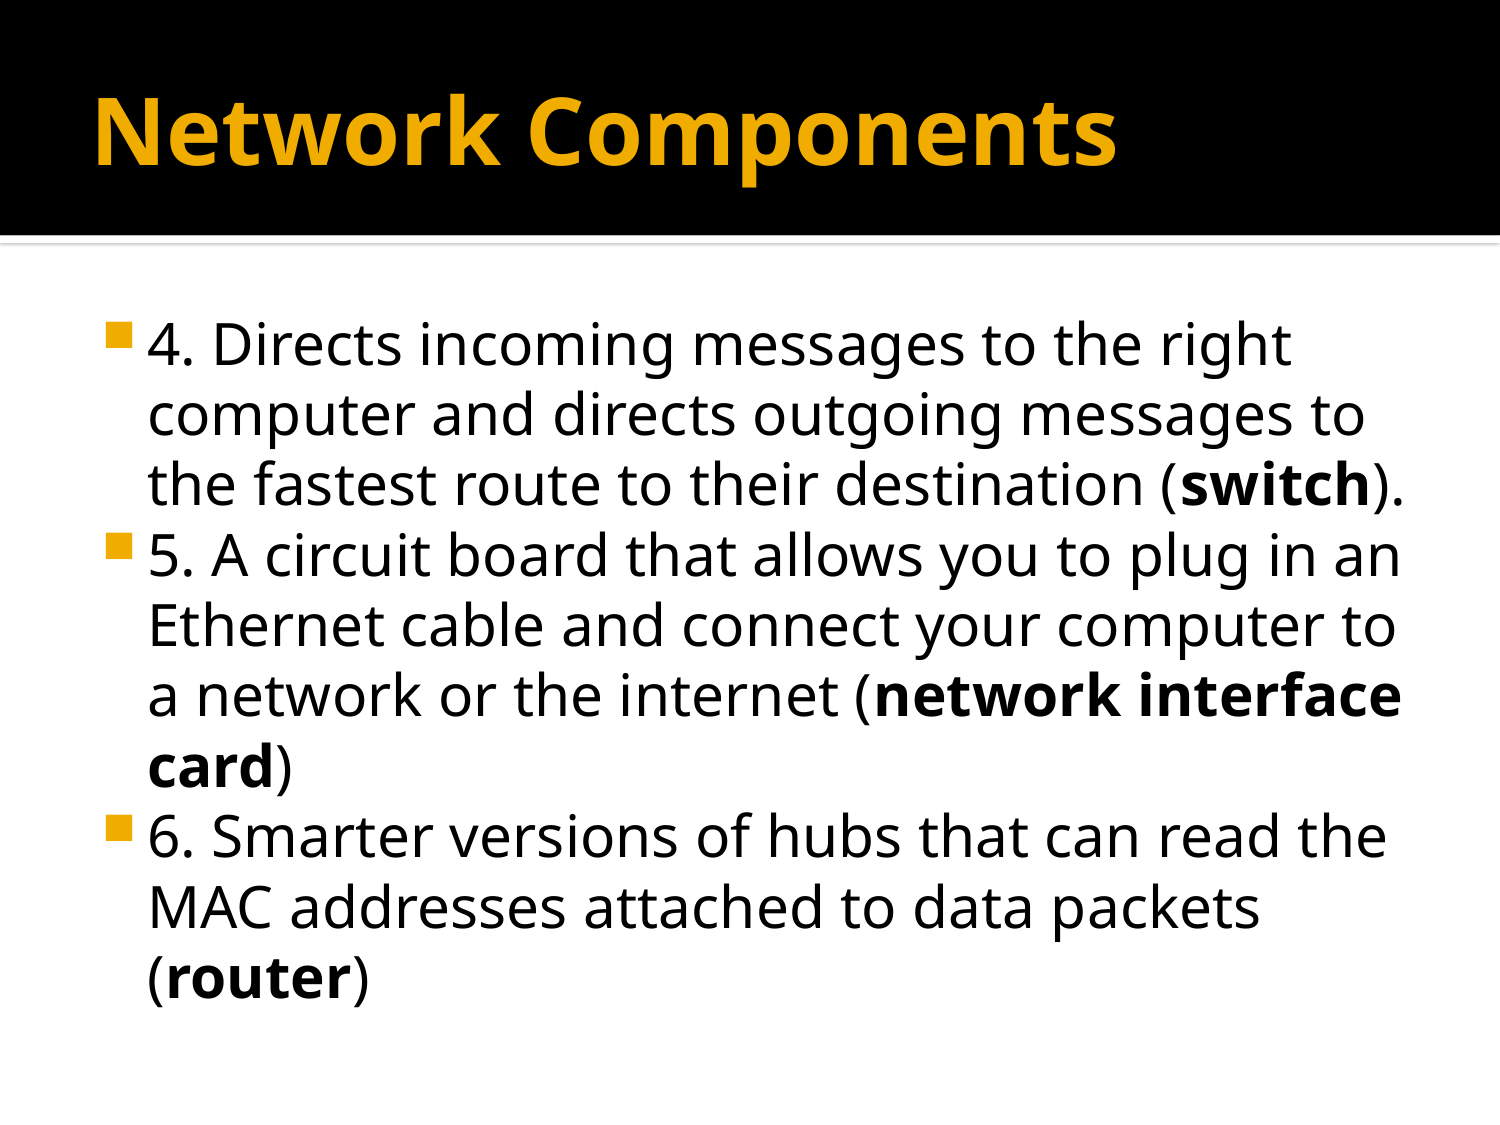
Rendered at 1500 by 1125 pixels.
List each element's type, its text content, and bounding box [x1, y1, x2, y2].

title Network Components [75, 25, 1425, 231]
list 4. Directs incoming messages to the right computer and directs outgoing messages to the fastest route to their destination (switch). 5. A circuit board that allows you to plug in an Ethernet cable and connect your computer to a network or the internet (network interface card) 6. Smarter versions of hubs that can read the MAC addresses attached to data packets (router) [75, 291, 1425, 1050]
